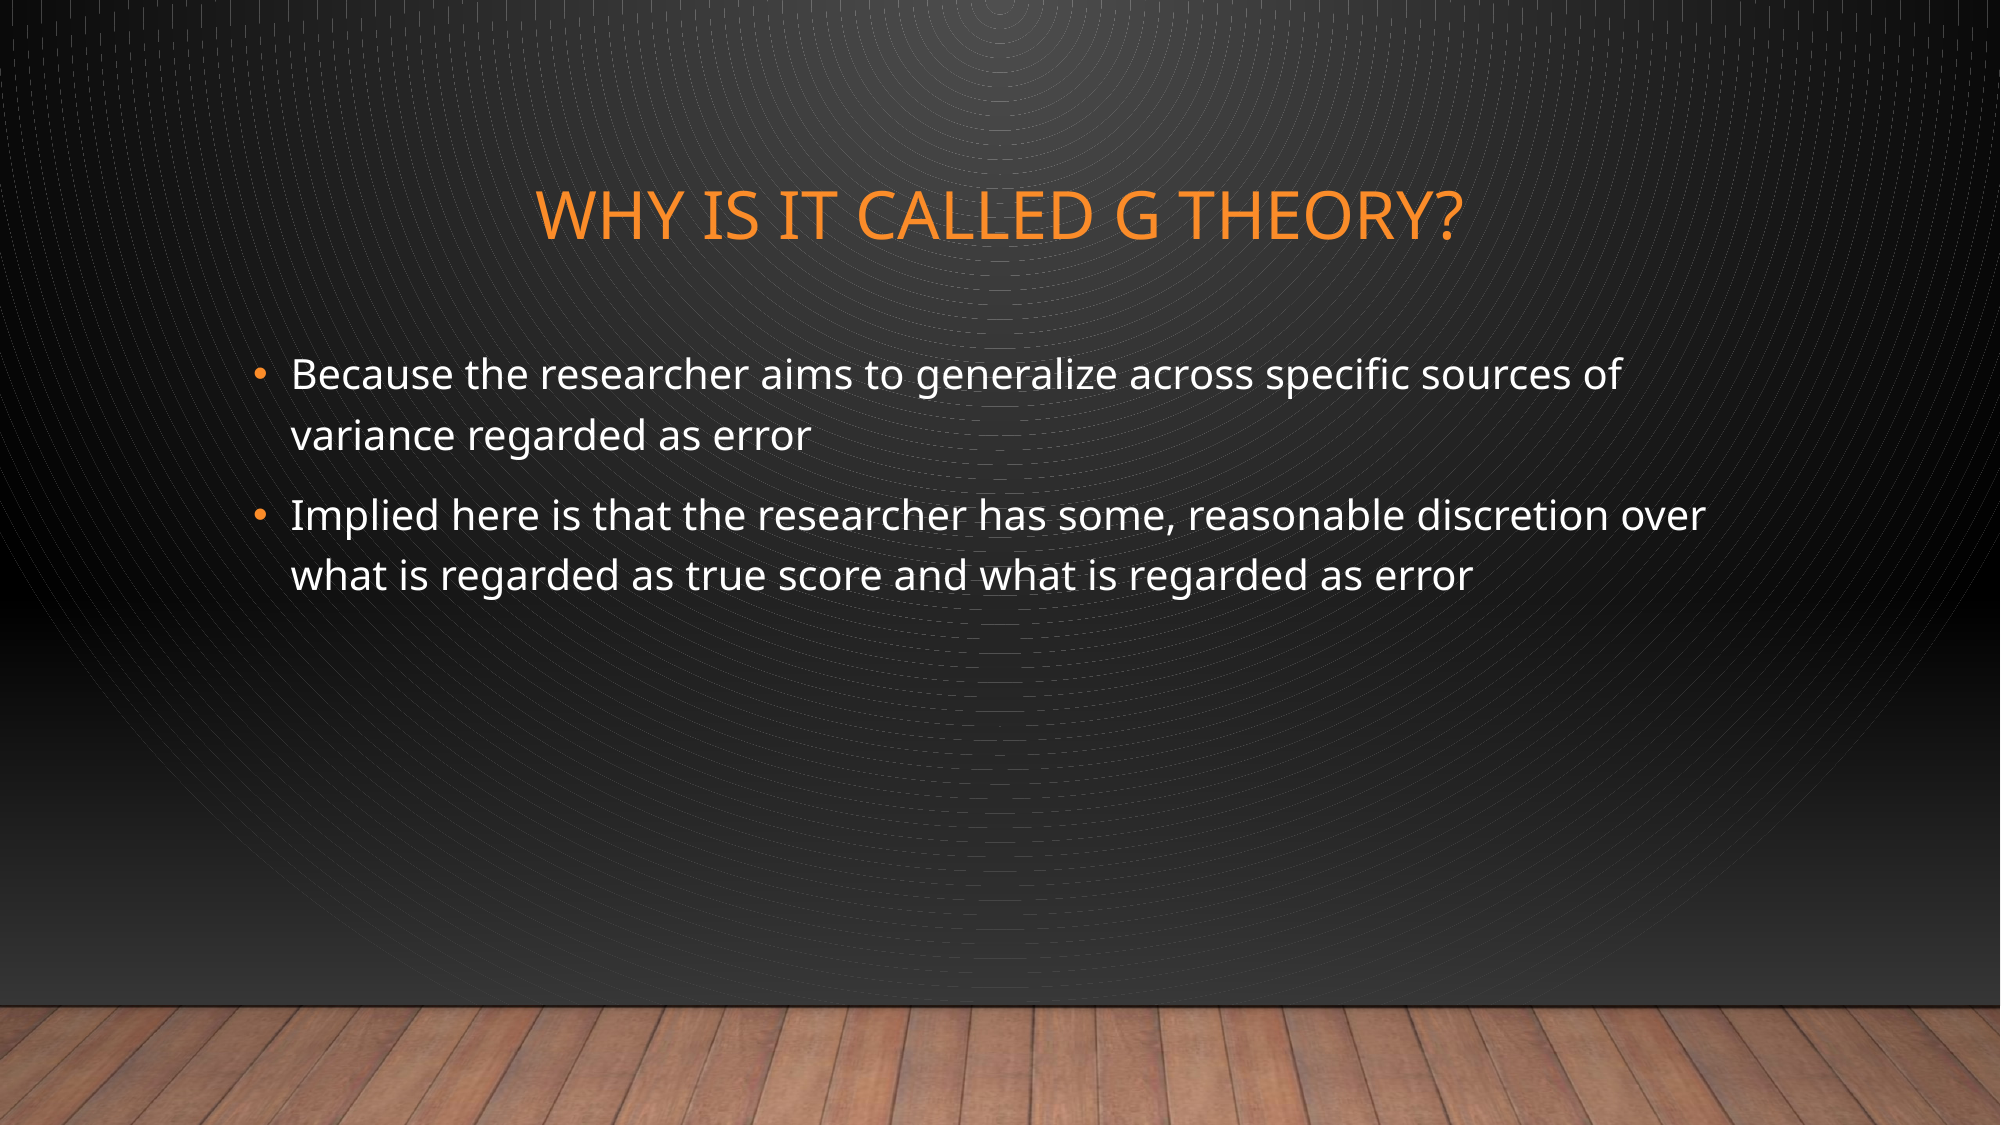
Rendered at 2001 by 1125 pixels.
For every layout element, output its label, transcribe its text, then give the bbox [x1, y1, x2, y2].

picture [0, 1005, 2000, 1125]
list Because the researcher aims to generalize across specific sources of variance regarded as error Implied here is that the researcher has some, reasonable discretion over what is regarded as true score and what is regarded as error [238, 330, 1763, 897]
title Why is it called G theory? [238, 131, 1763, 305]
